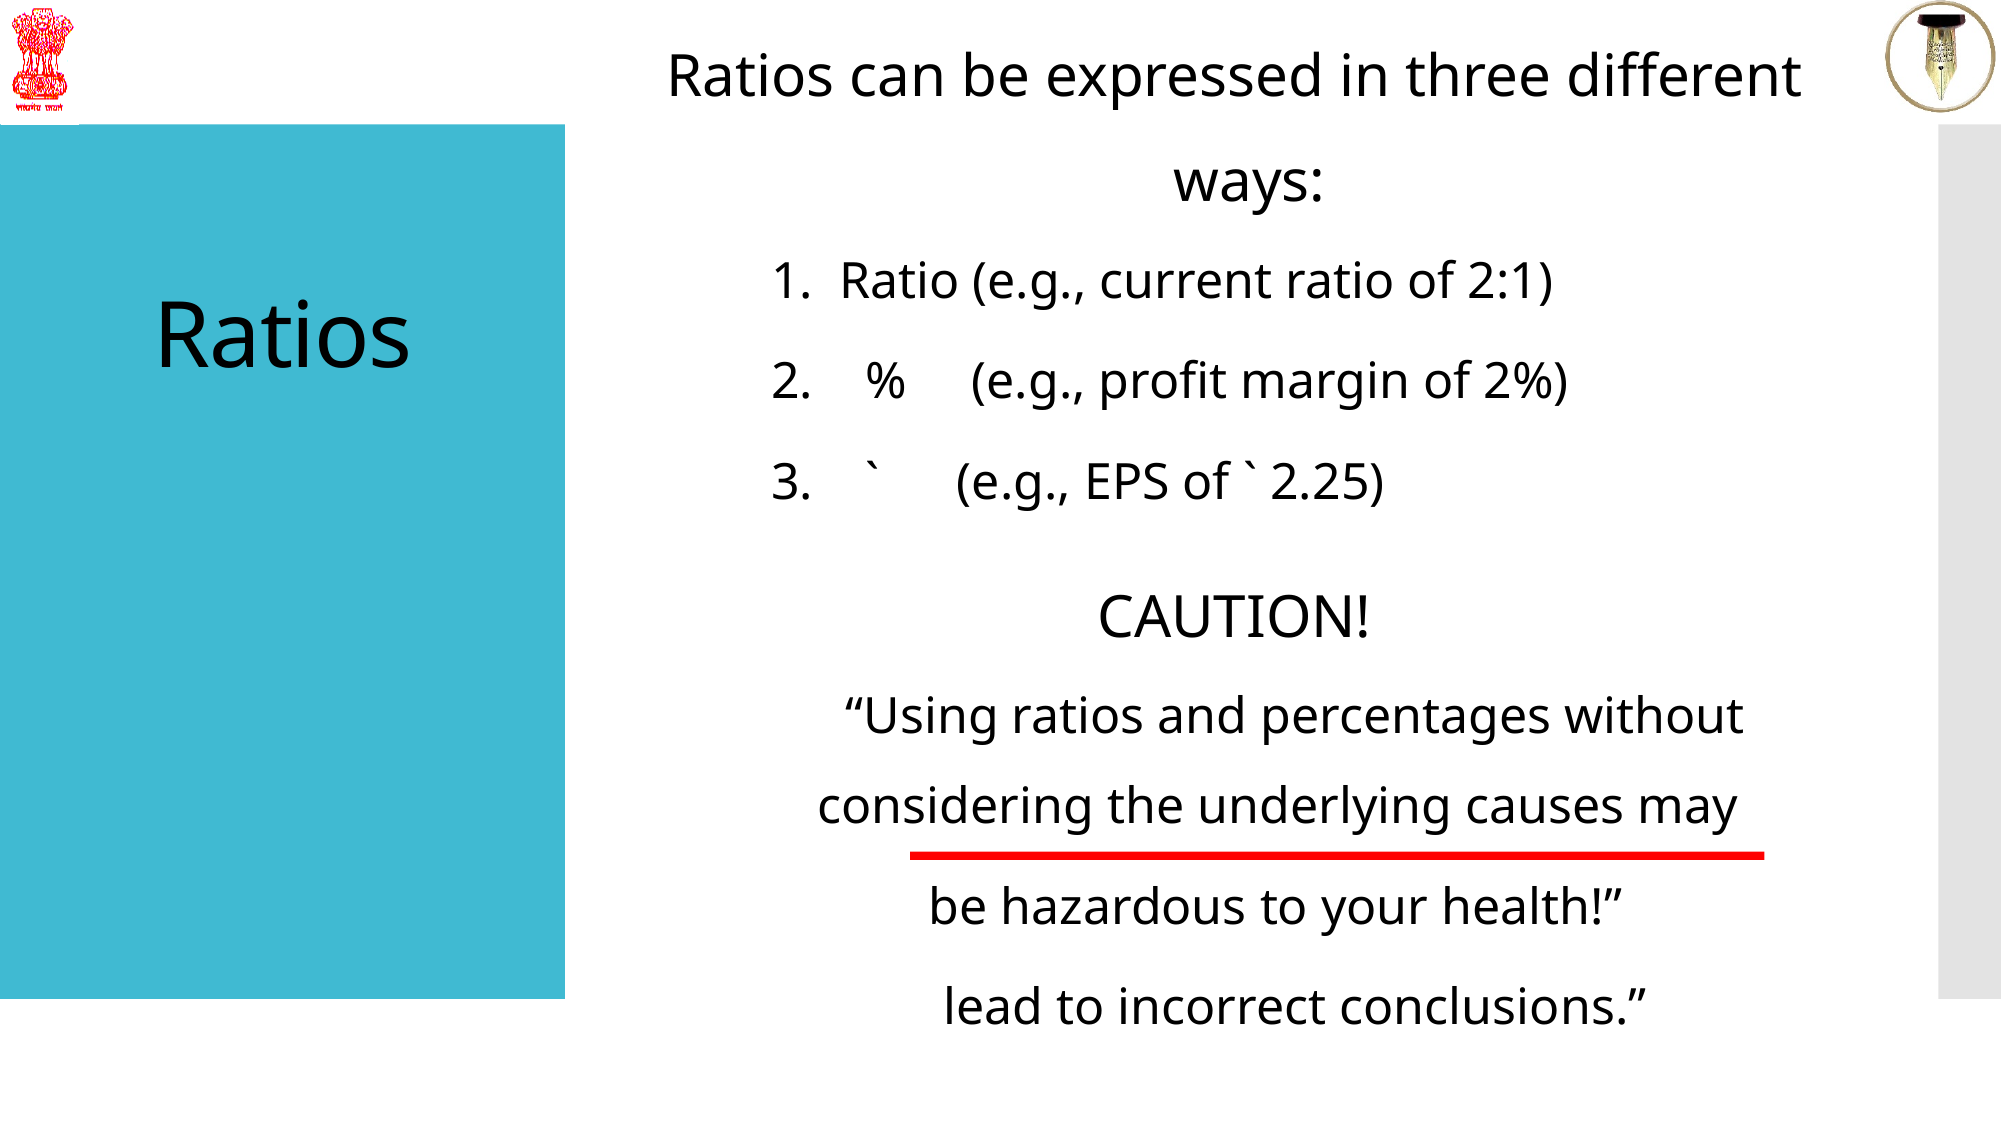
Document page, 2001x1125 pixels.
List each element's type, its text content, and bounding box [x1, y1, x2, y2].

list Ratios can be expressed in three different ways: 1. Ratio (e.g., current ratio of 2:1) 2. % (e.g., profit margin of 2%) 3. ` (e.g., EPS of ` 2.25) CAUTION! “Using ratios and percentages without considering the underlying causes may be hazardous to your health!” lead to incorrect conclusions.” [634, 99, 1835, 940]
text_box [0, 0, 79, 125]
title Ratios [41, 280, 525, 940]
picture [1884, 0, 1996, 113]
